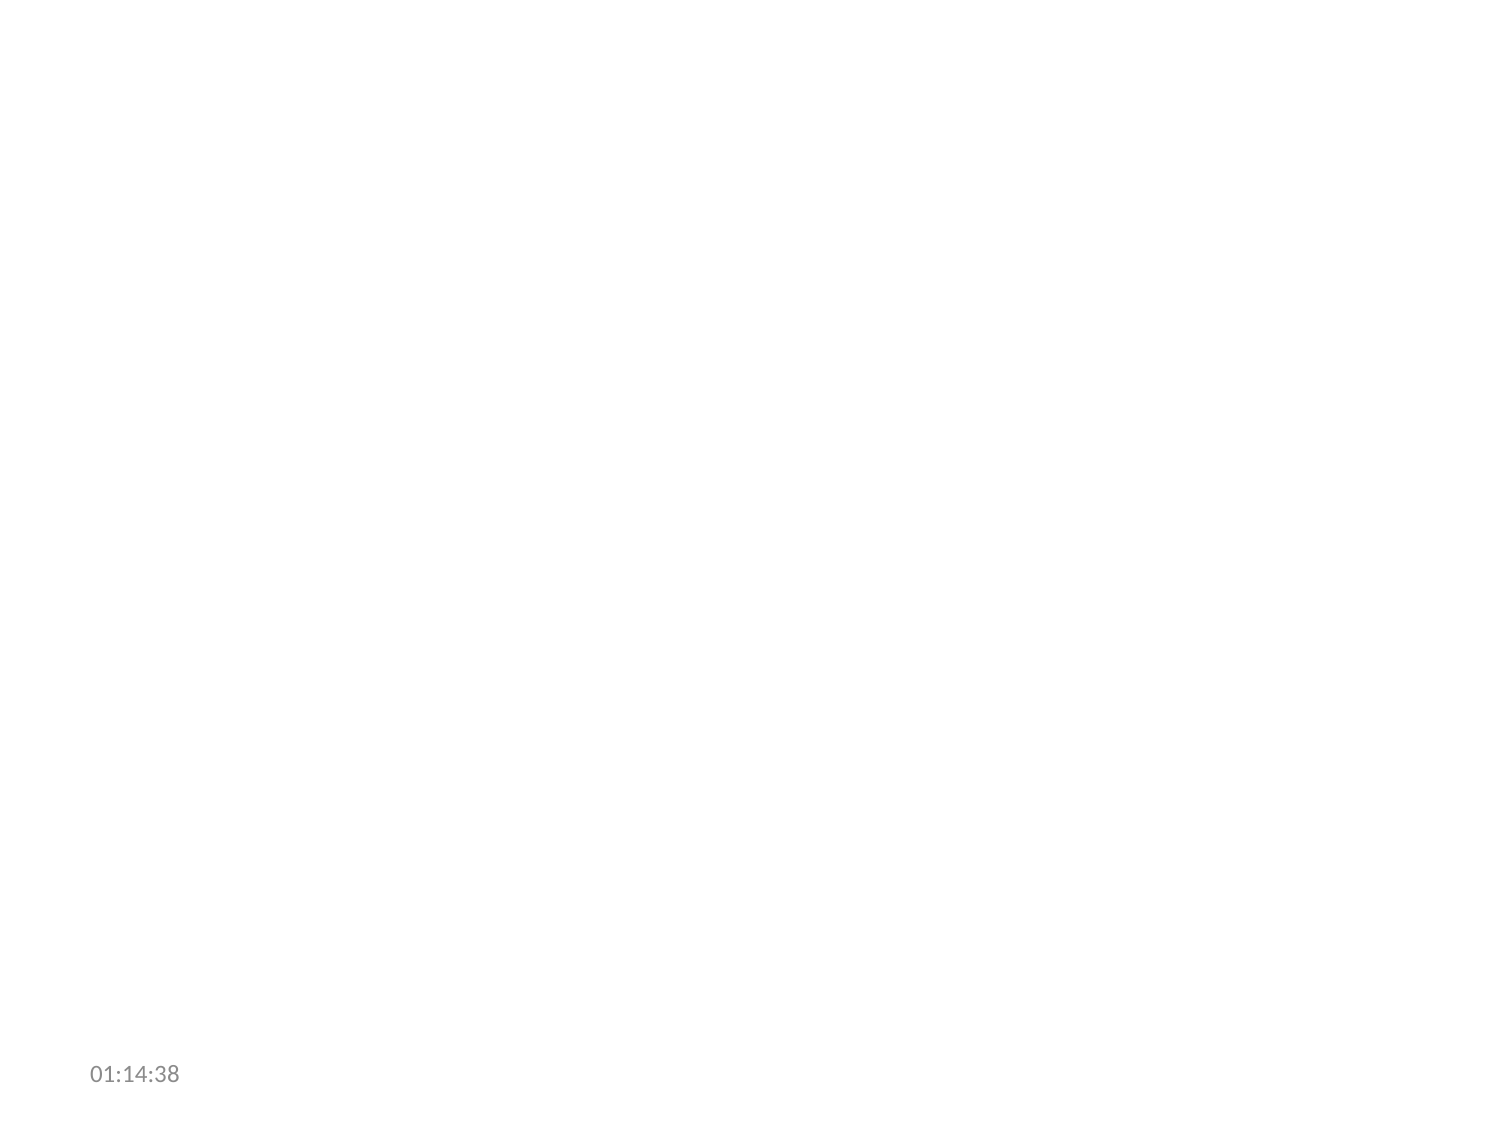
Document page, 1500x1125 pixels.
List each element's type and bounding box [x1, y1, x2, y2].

slide_number [75, 1042, 425, 1103]
